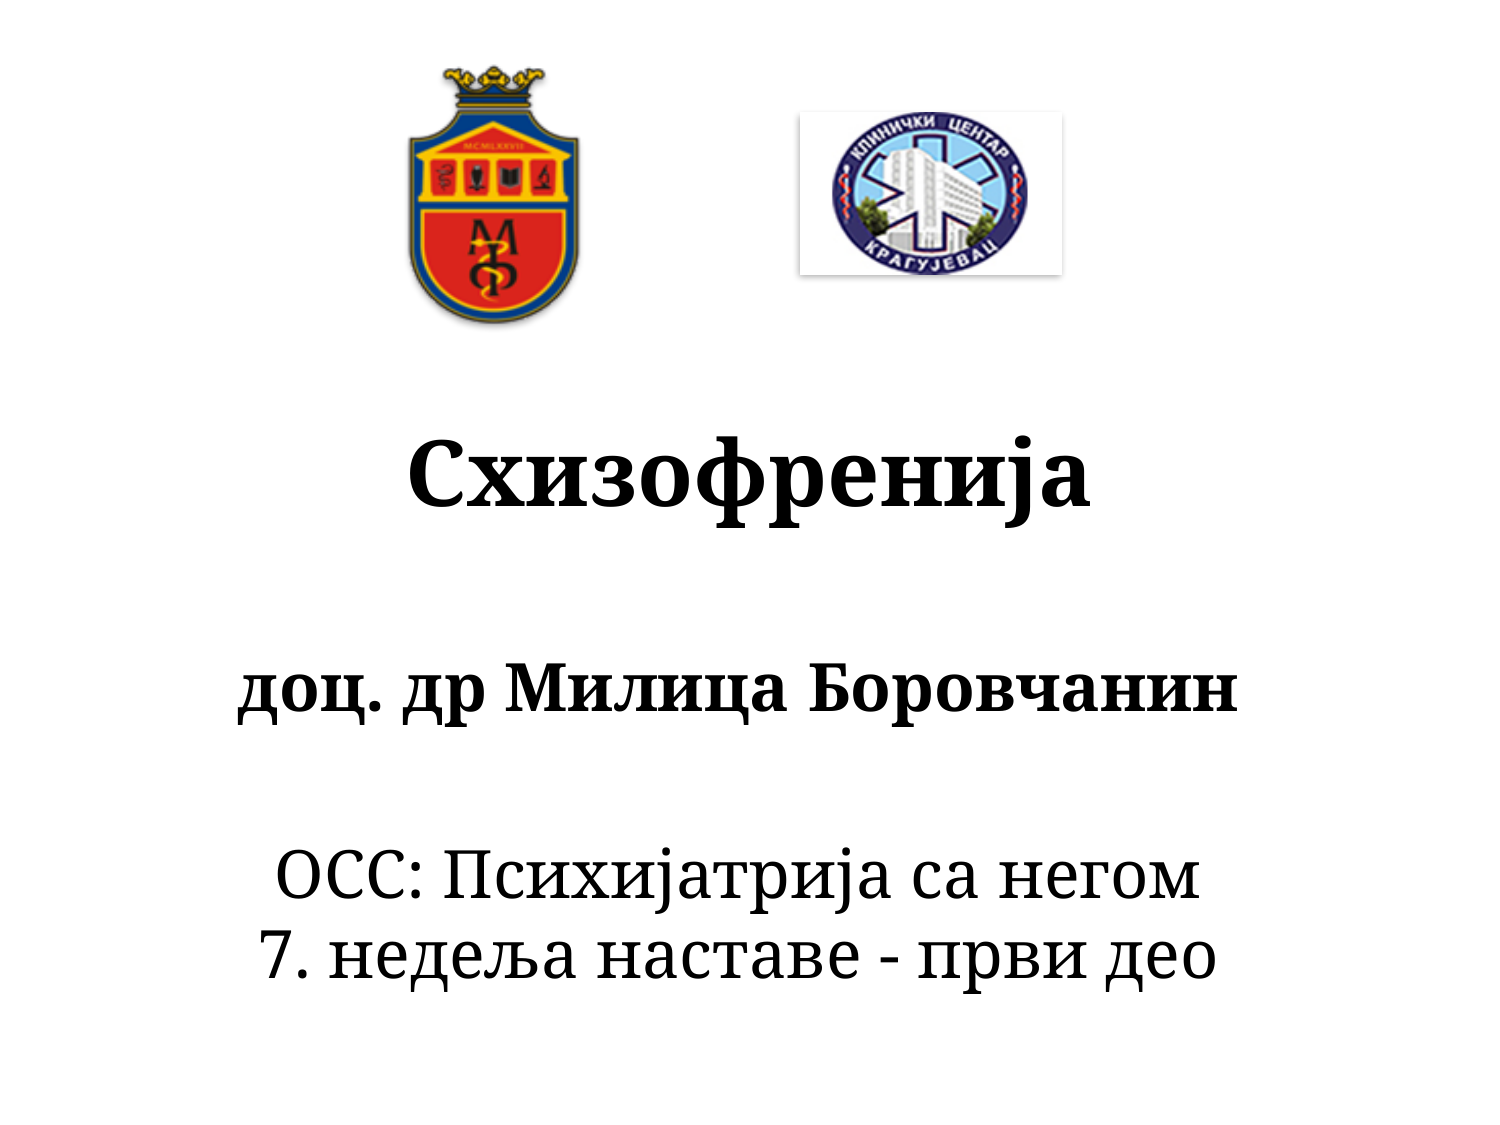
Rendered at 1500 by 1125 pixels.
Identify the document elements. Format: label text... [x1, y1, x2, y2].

picture [374, 49, 605, 327]
subtitle доц. др Милица Боровчанин ОСС: Психијатрија са негом 7. недеља наставе - први део [105, 637, 1372, 926]
picture [799, 112, 1062, 276]
title Схизофренија [112, 349, 1388, 591]
